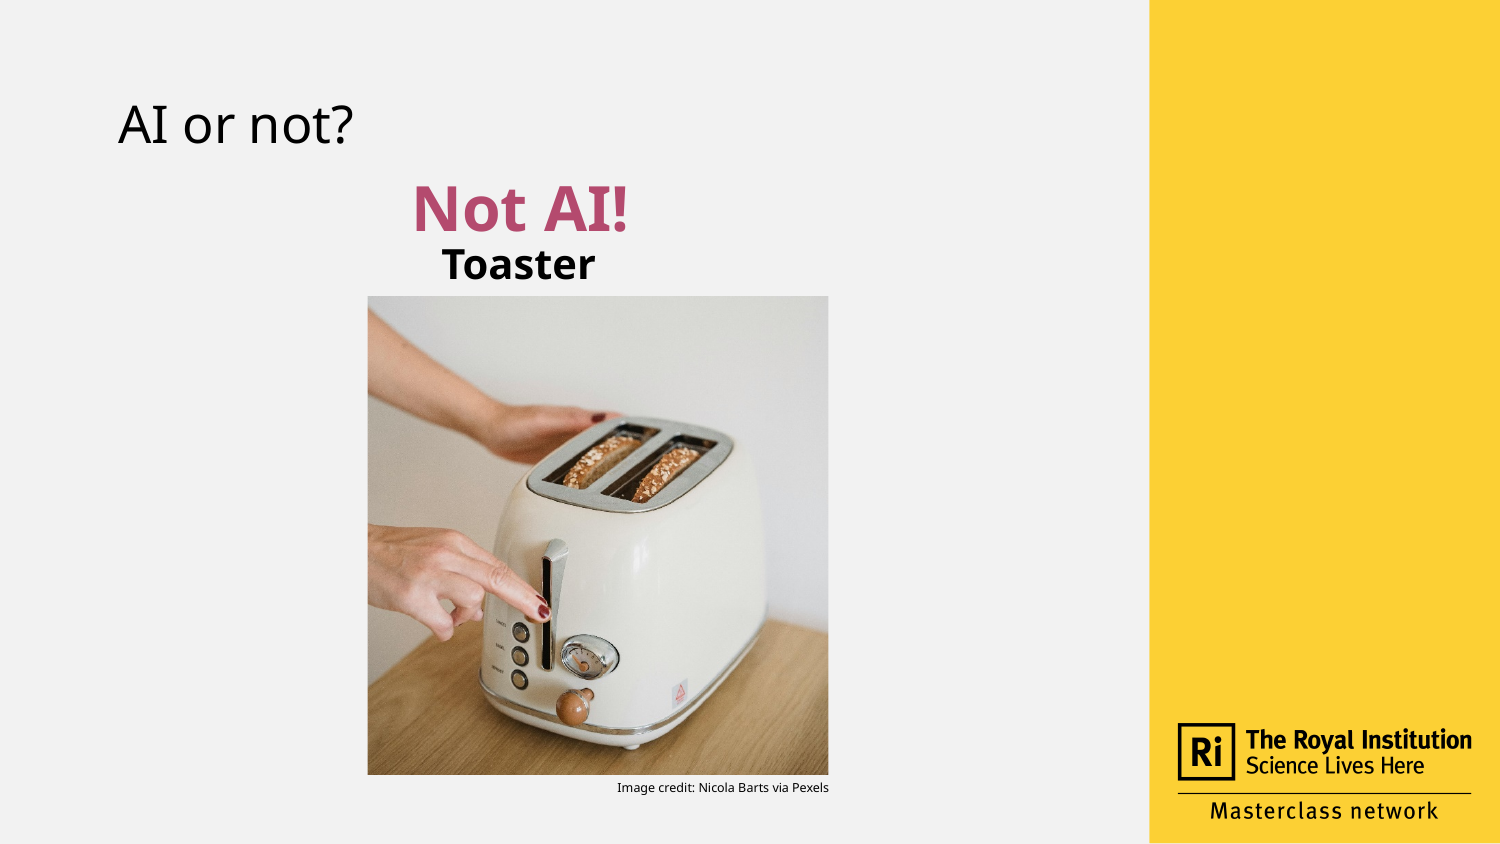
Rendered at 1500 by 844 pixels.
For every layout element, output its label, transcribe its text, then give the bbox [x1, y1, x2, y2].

title AI or not? [103, 44, 1397, 208]
picture [367, 296, 829, 775]
text_box Not AI! [396, 161, 763, 251]
text_box Image credit: Nicola Barts via Pexels [415, 774, 841, 836]
picture [1149, 702, 1500, 844]
list Toaster [426, 235, 1074, 771]
